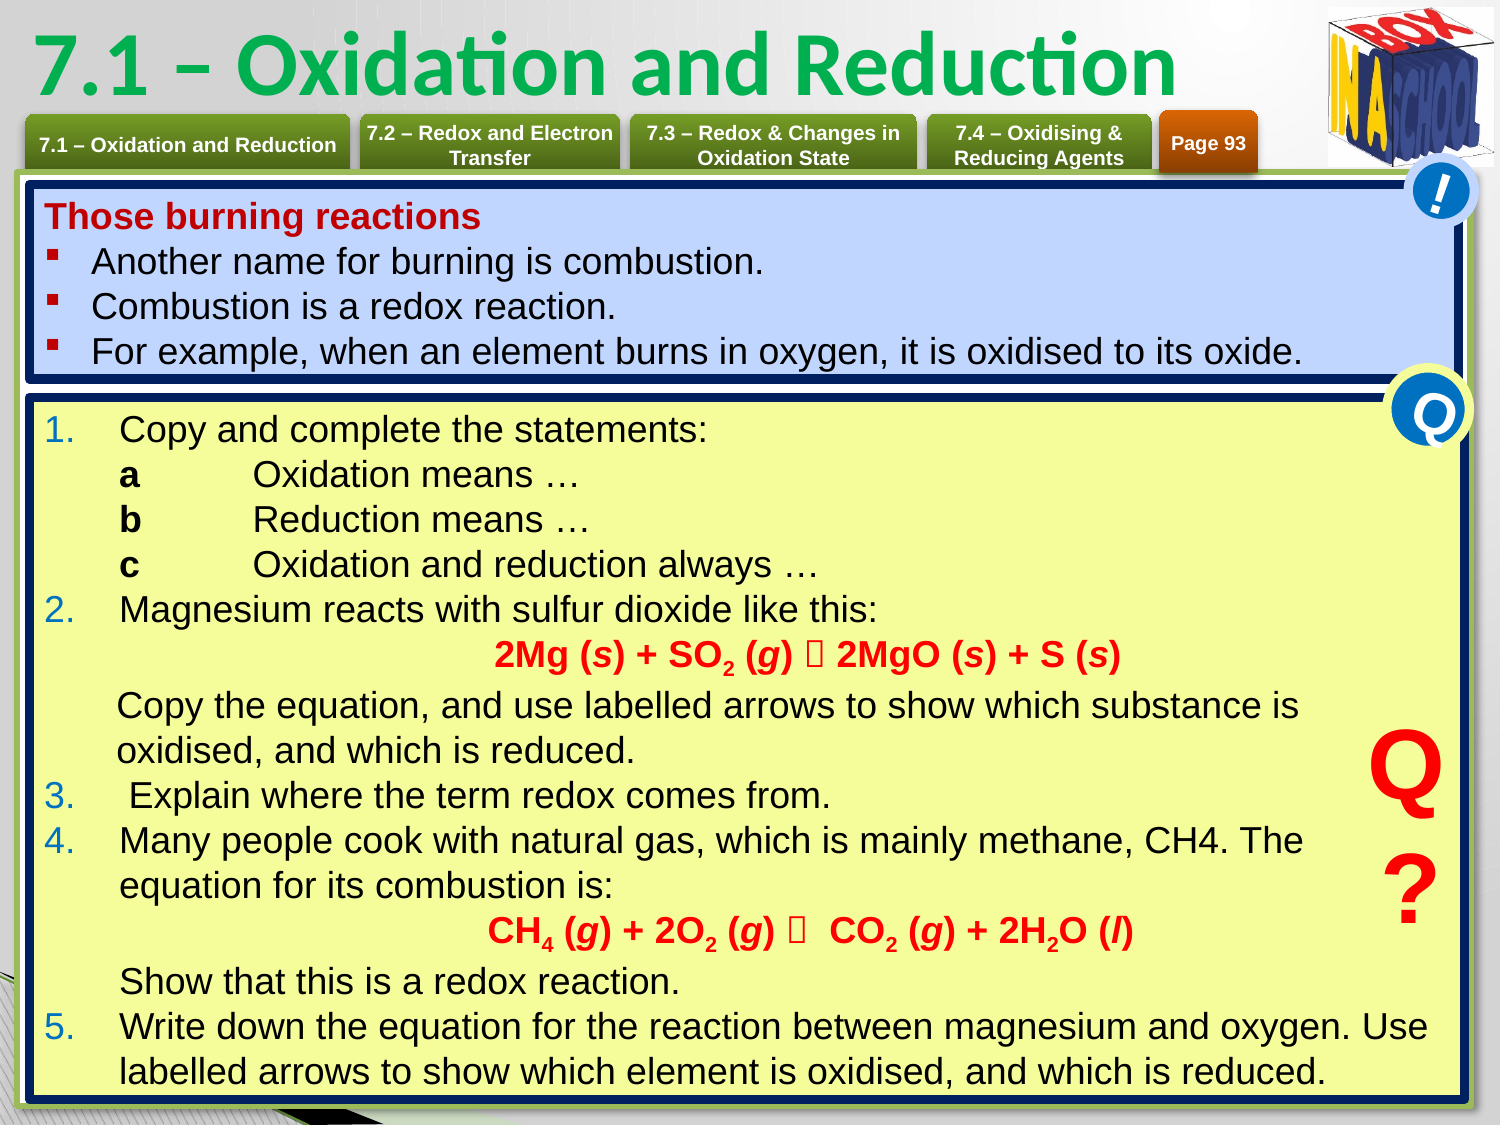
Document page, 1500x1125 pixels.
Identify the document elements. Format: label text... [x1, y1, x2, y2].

picture [281, 1114, 303, 1125]
text_box Q [1353, 692, 1461, 828]
text_box Q [1382, 363, 1474, 455]
text_box ? [1365, 828, 1456, 951]
text_box ! [1403, 153, 1479, 229]
text_box Copy and complete the statements: a Oxidation means … b Reduction means … c Oxidation and reduction always … Magnesium reacts with sulfur dioxide like this: 2Mg (s) + SO2 (g)  2MgO (s) + S (s) Copy the equation, and use labelled arrows to show which substance is oxidised, and which is reduced. Explain where the term redox comes from. Many people cook with natural gas, which is mainly methane, CH4. The equation for its combustion is: CH4 (g) + 2O2 (g)  CO2 (g) + 2H2O (l) Show that this is a redox reaction. Write down the equation for the reaction between magnesium and oxygen. Use labelled arrows to show which element is oxidised, and which is reduced. [29, 397, 1465, 1100]
title 7.1 – Oxidation and Reduction [17, 7, 1258, 110]
text_box Those burning reactions Another name for burning is combustion. Combustion is a redox reaction. For example, when an element burns in oxygen, it is oxidised to its oxide. [29, 184, 1459, 380]
picture [1328, 7, 1495, 167]
text_box Page 93 [1159, 109, 1258, 173]
